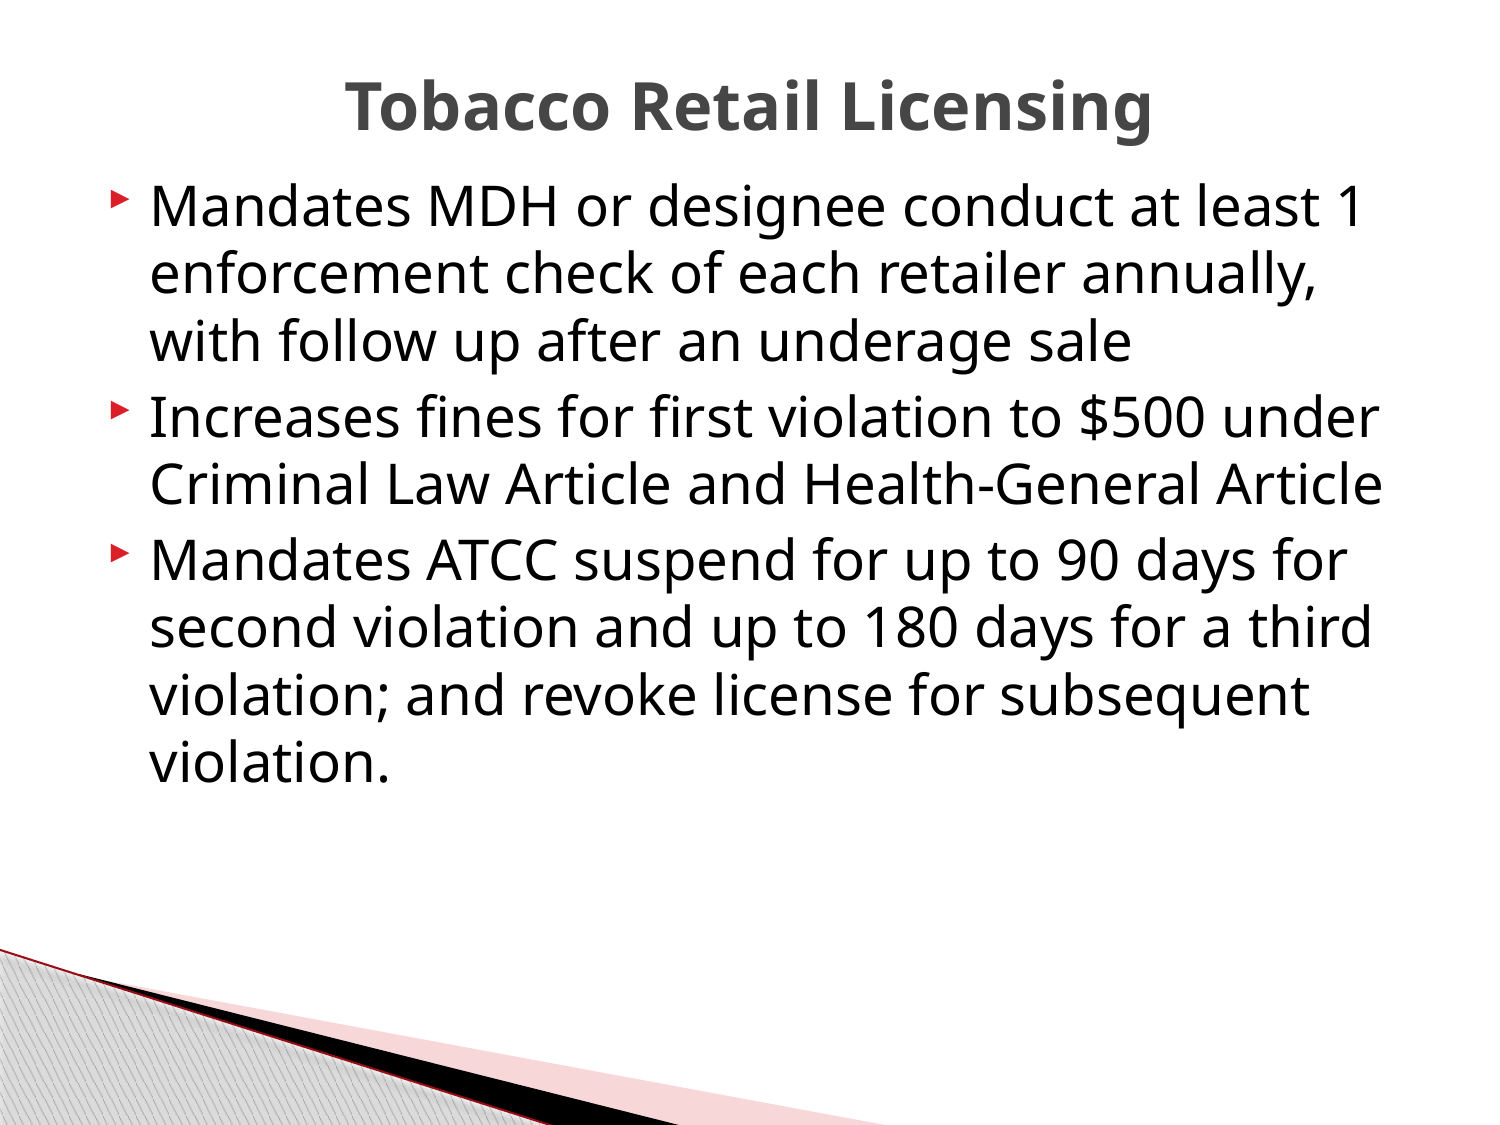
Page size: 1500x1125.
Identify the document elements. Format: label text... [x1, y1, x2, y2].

title Tobacco Retail Licensing [0, 45, 1500, 163]
list Mandates MDH or designee conduct at least 1 enforcement check of each retailer annually, with follow up after an underage sale Increases fines for first violation to $500 under Criminal Law Article and Health-General Article Mandates ATCC suspend for up to 90 days for second violation and up to 180 days for a third violation; and revoke license for subsequent violation. [75, 162, 1425, 986]
